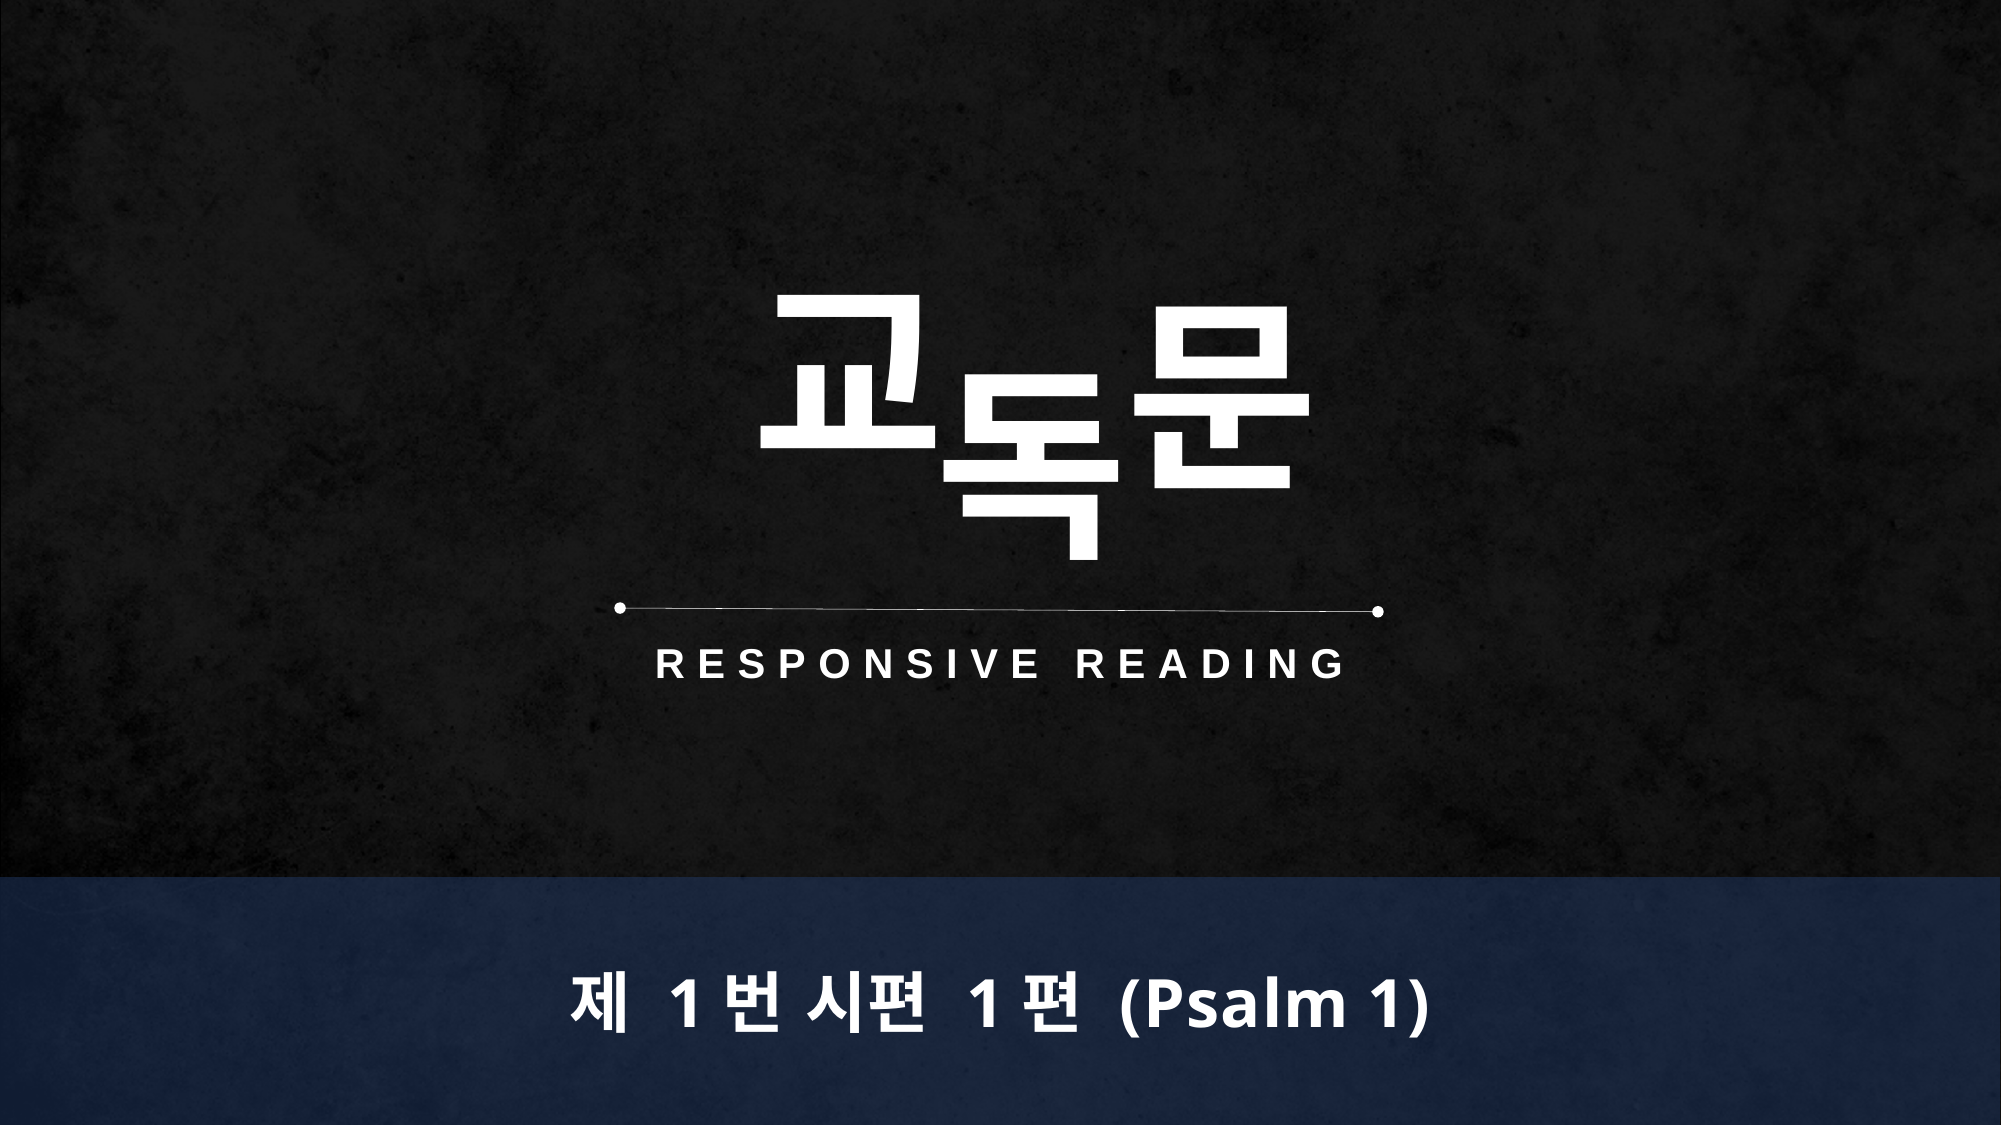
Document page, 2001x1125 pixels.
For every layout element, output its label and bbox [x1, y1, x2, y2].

picture [0, 0, 2001, 1125]
text_box [737, 315, 1262, 514]
text_box [615, 603, 1383, 617]
